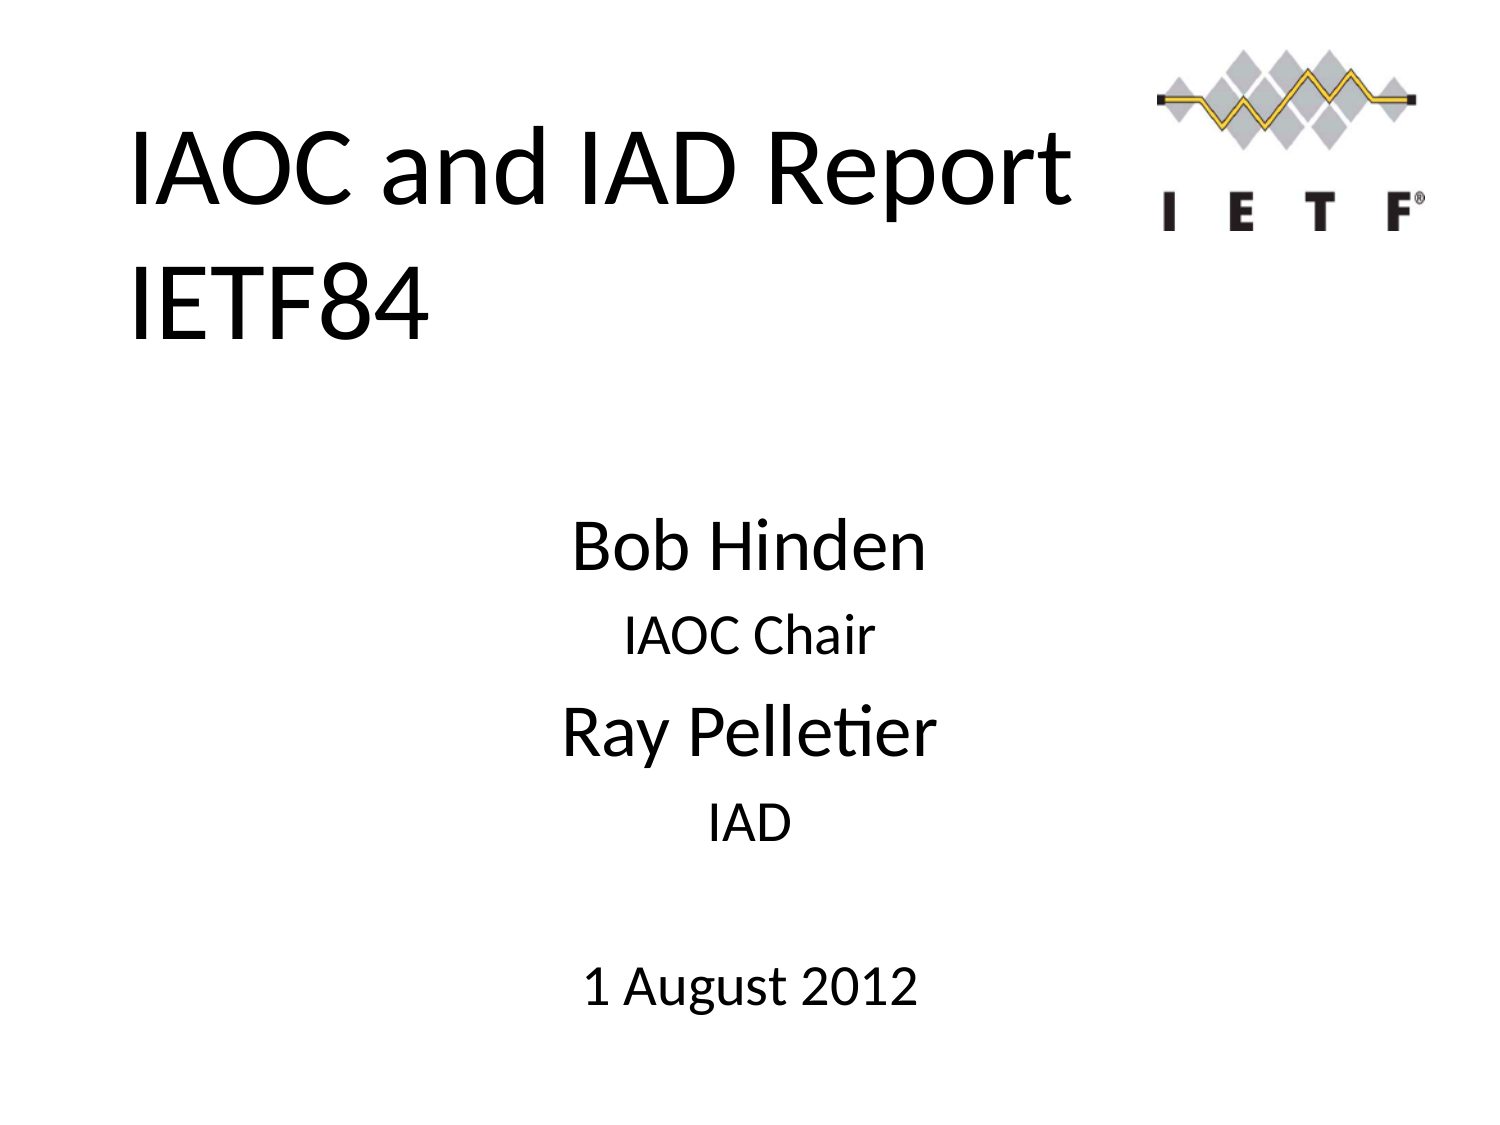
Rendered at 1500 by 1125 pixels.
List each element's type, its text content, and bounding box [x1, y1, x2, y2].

picture [1157, 49, 1425, 137]
subtitle Bob Hinden IAOC Chair Ray Pelletier IAD 1 August 2012 [225, 487, 1275, 950]
title IAOC and IAD Report IETF84 [112, 137, 1438, 538]
